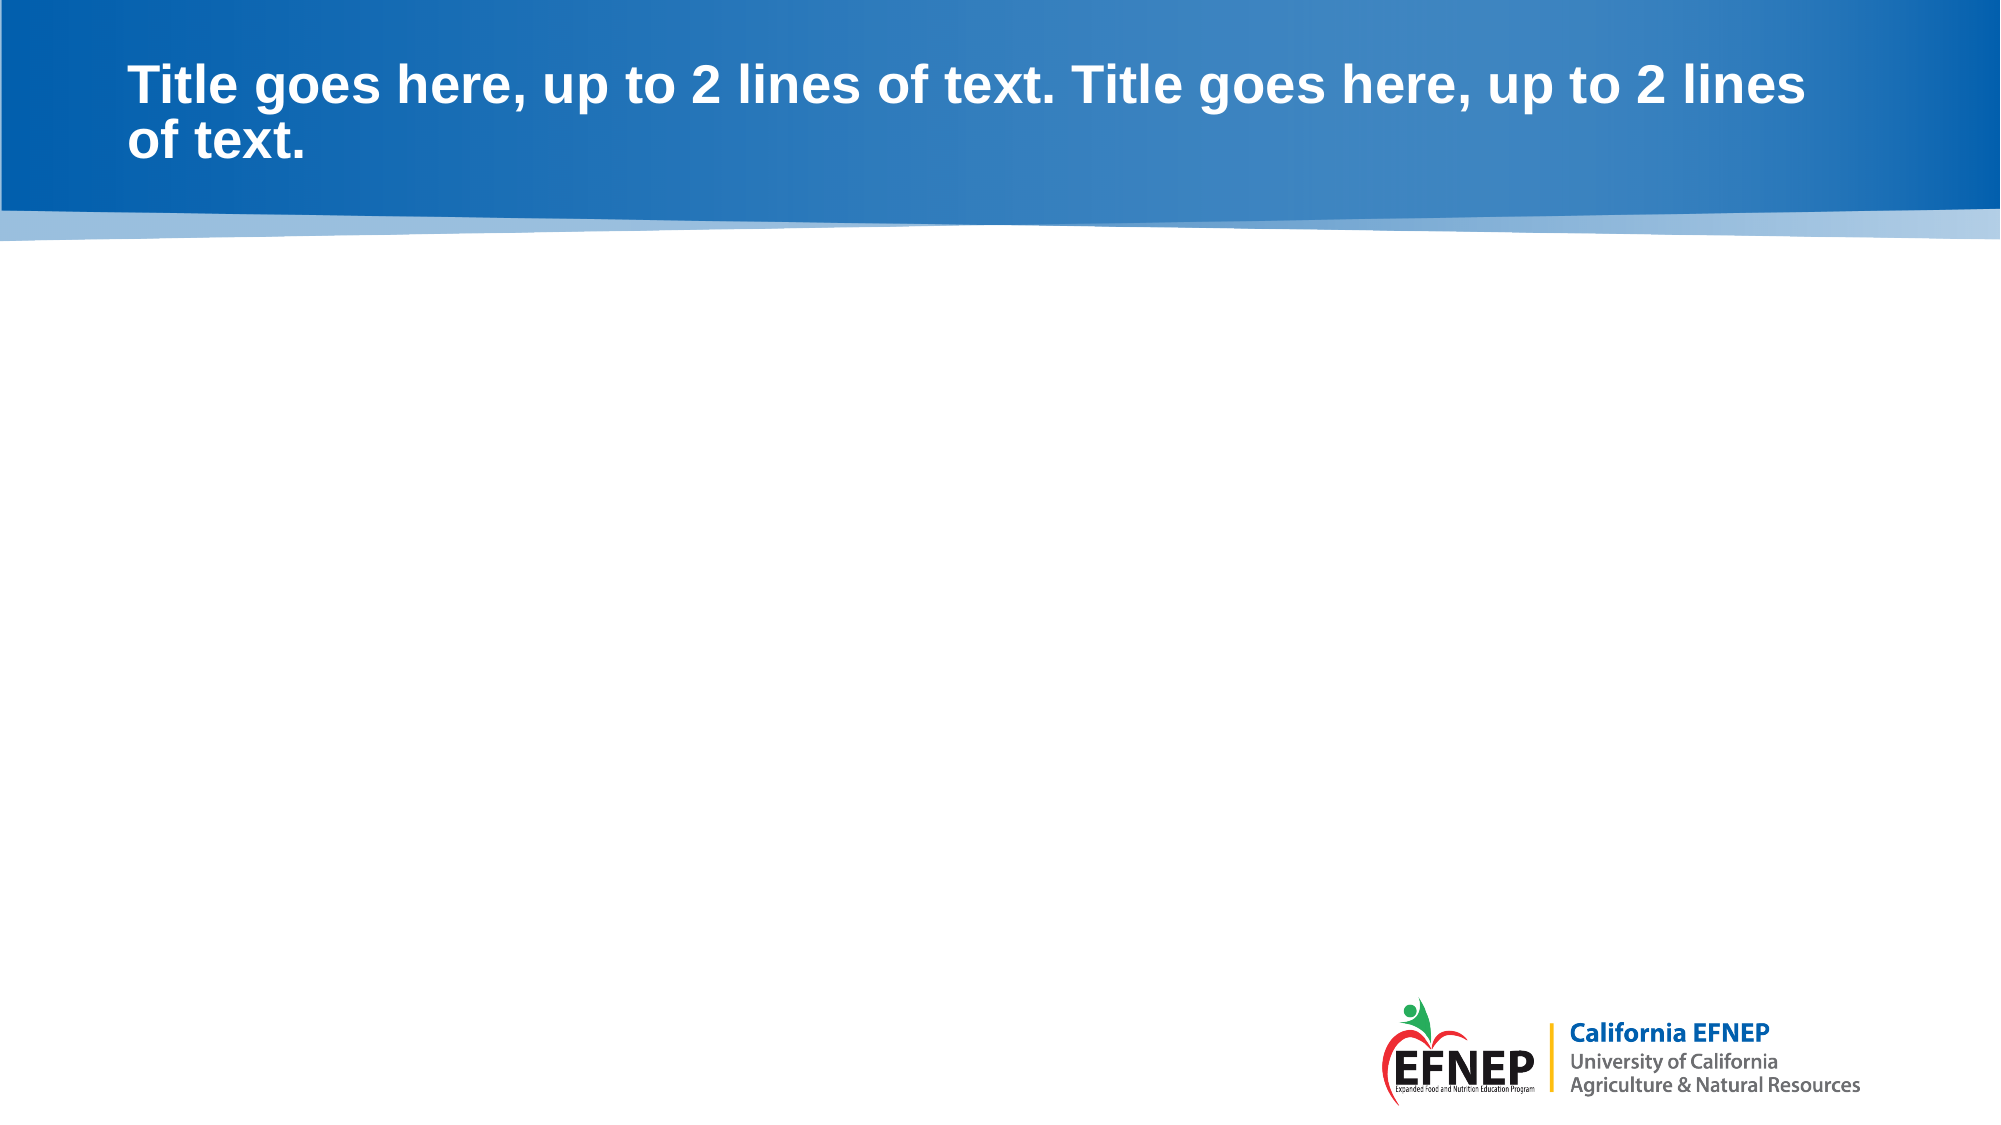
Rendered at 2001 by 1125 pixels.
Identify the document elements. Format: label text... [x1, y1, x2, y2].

title Title goes here, up to 2 lines of text. Title goes here, up to 2 lines of text. [112, 51, 1887, 178]
picture [0, 0, 2000, 263]
picture [1377, 993, 1863, 1122]
